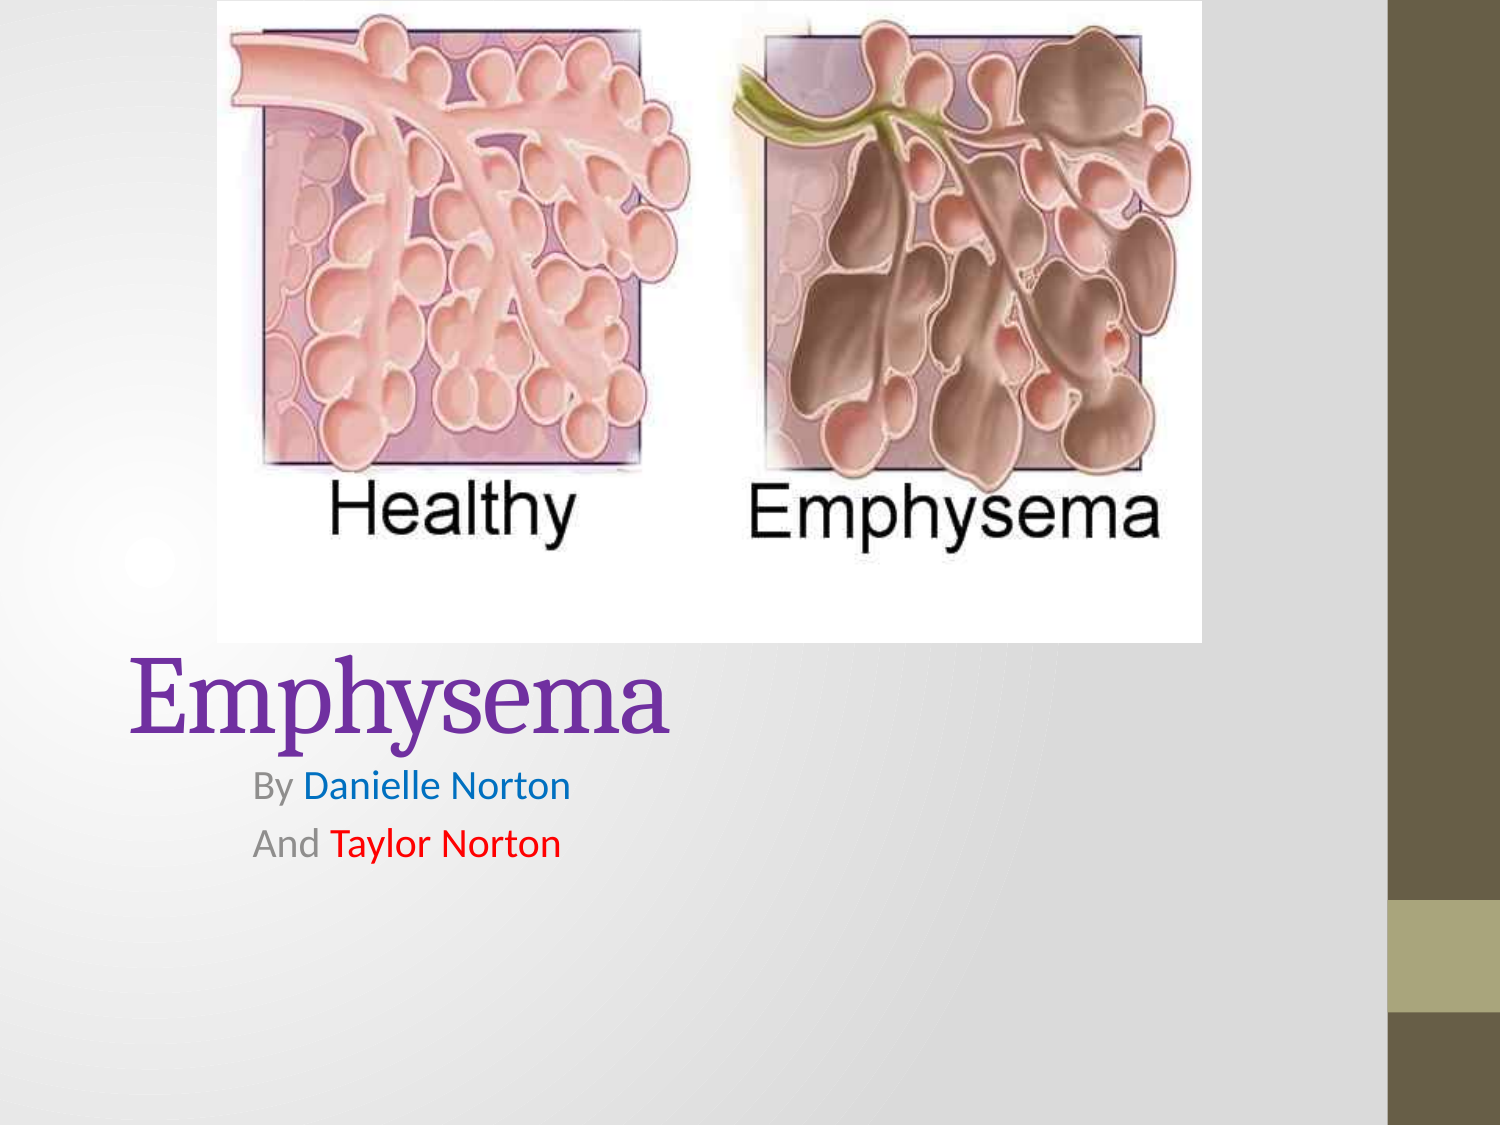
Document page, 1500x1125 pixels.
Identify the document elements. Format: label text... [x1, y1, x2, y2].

picture [216, 1, 1202, 644]
subtitle By Danielle Norton And Taylor Norton [237, 750, 1288, 1038]
title Emphysema [112, 522, 1388, 764]
